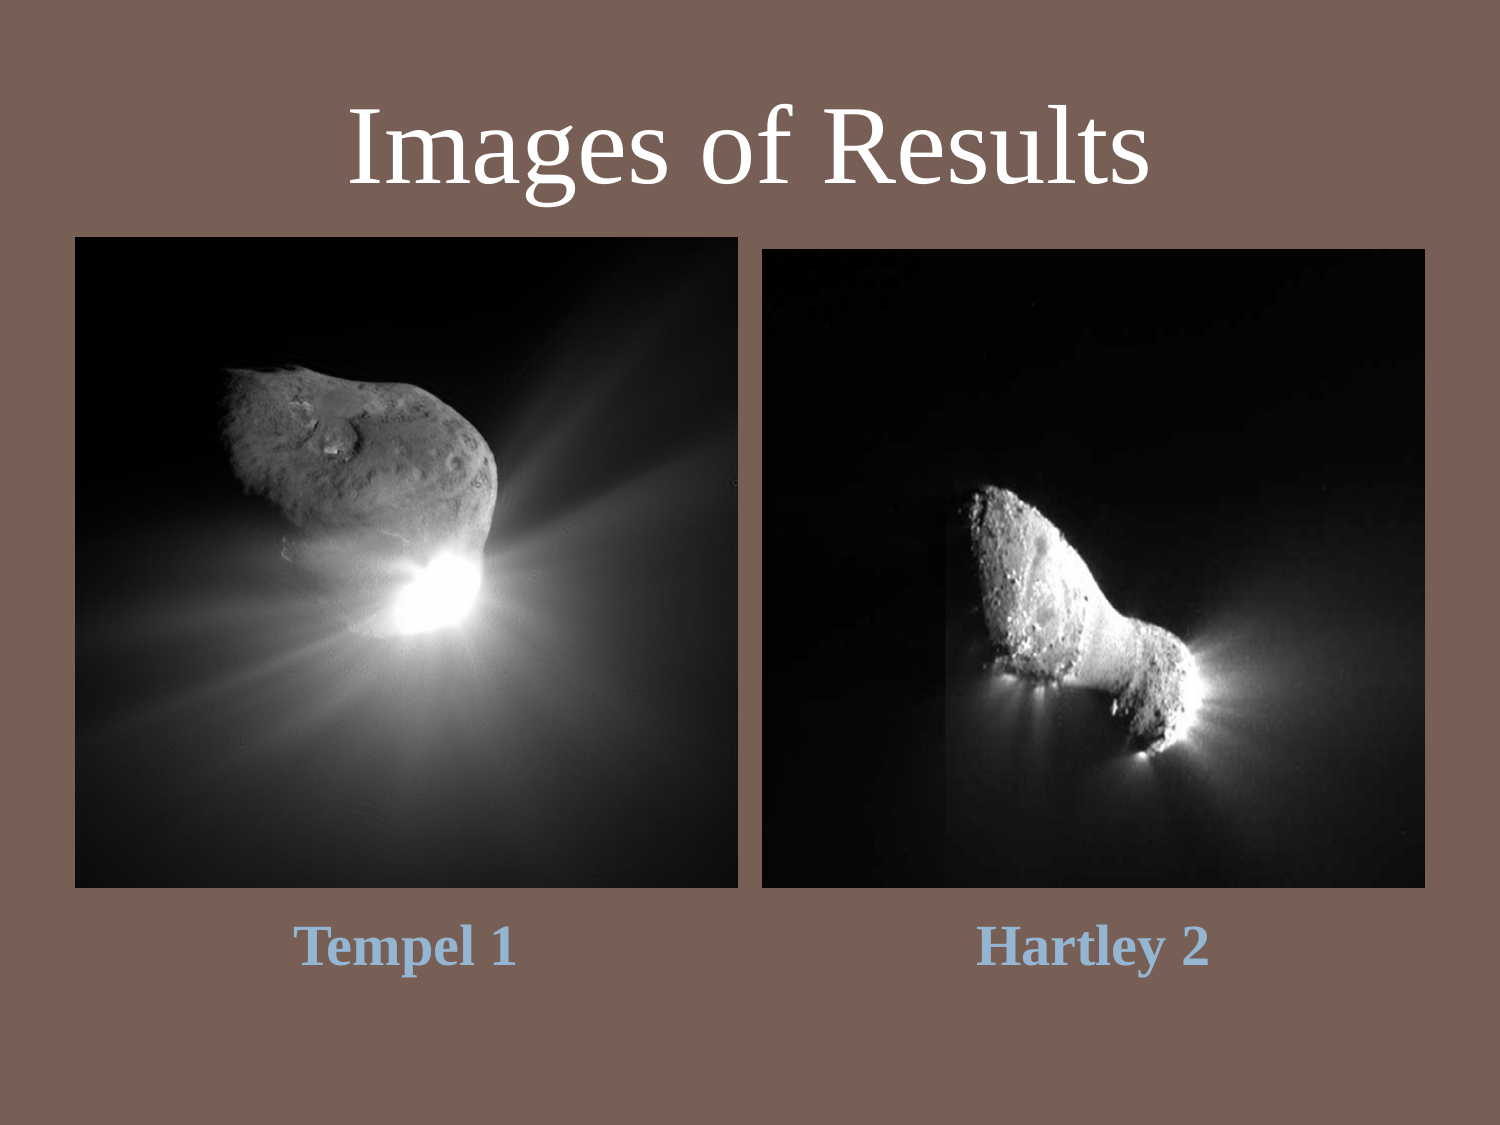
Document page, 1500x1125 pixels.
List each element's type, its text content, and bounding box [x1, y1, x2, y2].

picture [762, 249, 1426, 888]
title Images of Results [75, 44, 1425, 233]
picture [74, 237, 738, 888]
list Tempel 1 [75, 900, 738, 1038]
list Hartley 2 [761, 900, 1425, 1038]
